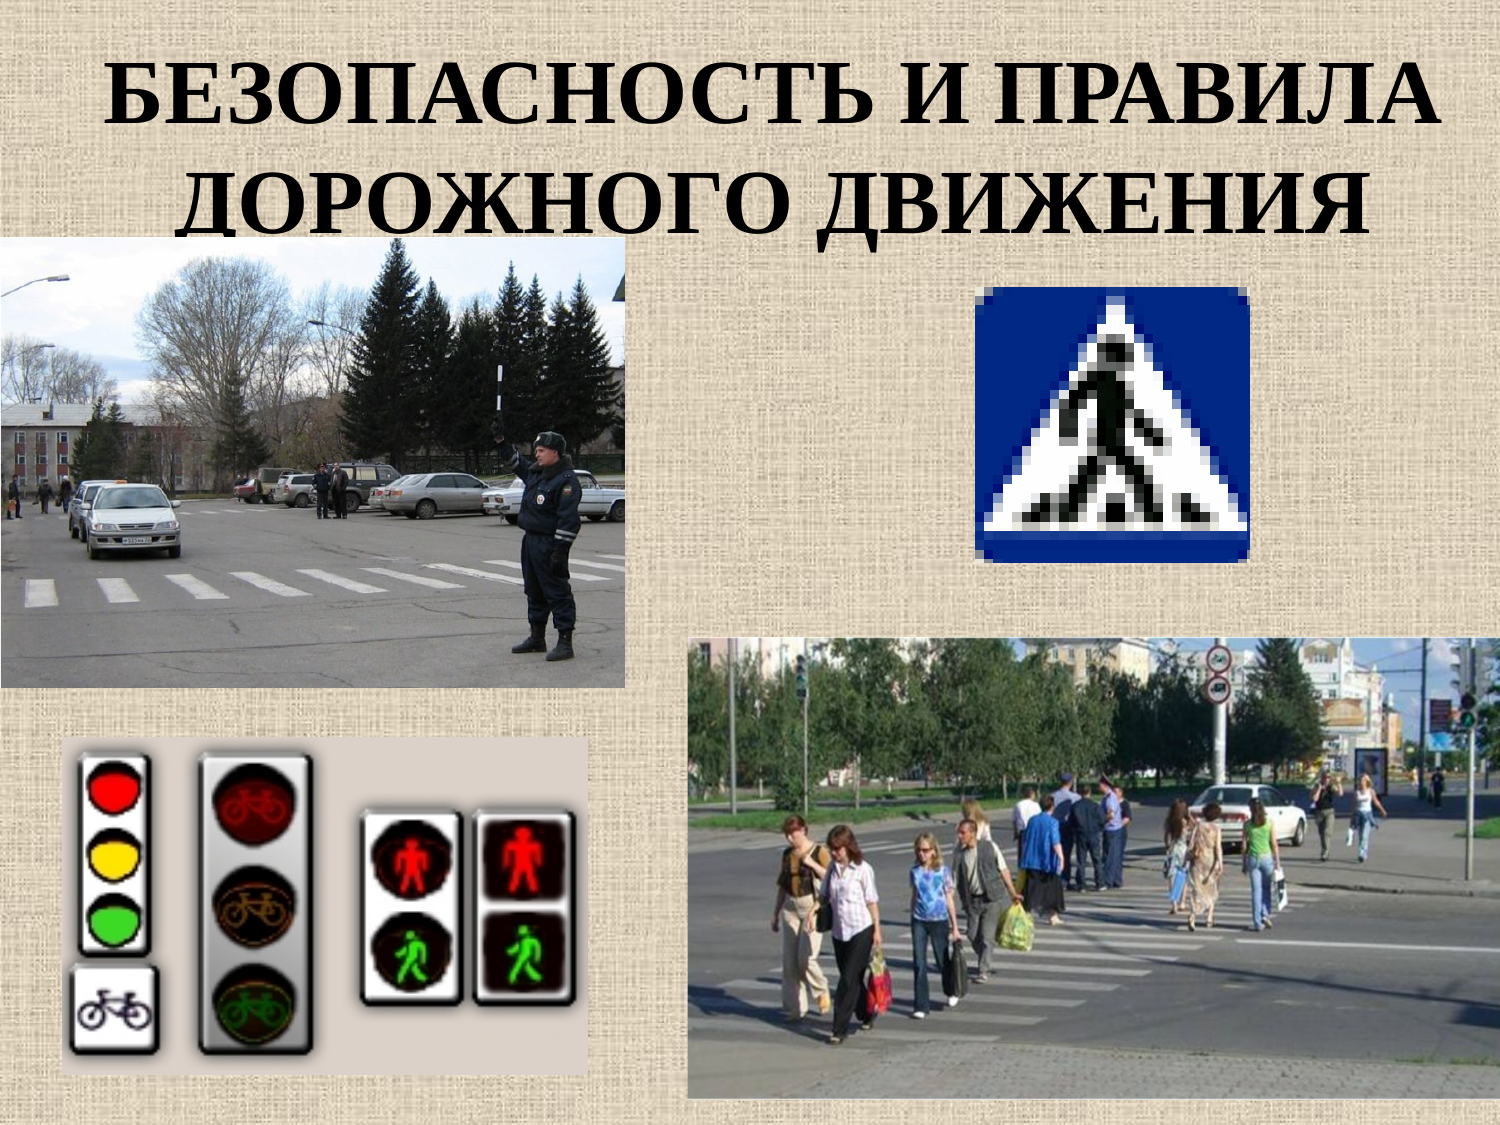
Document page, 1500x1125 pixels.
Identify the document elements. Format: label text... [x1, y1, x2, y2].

picture [0, 0, 1500, 1125]
text_box [629, 597, 1447, 673]
text_box БЕЗОПАСНОСТЬ И ПРАВИЛА ДОРОЖНОГО ДВИЖЕНИЯ [47, 24, 1500, 340]
